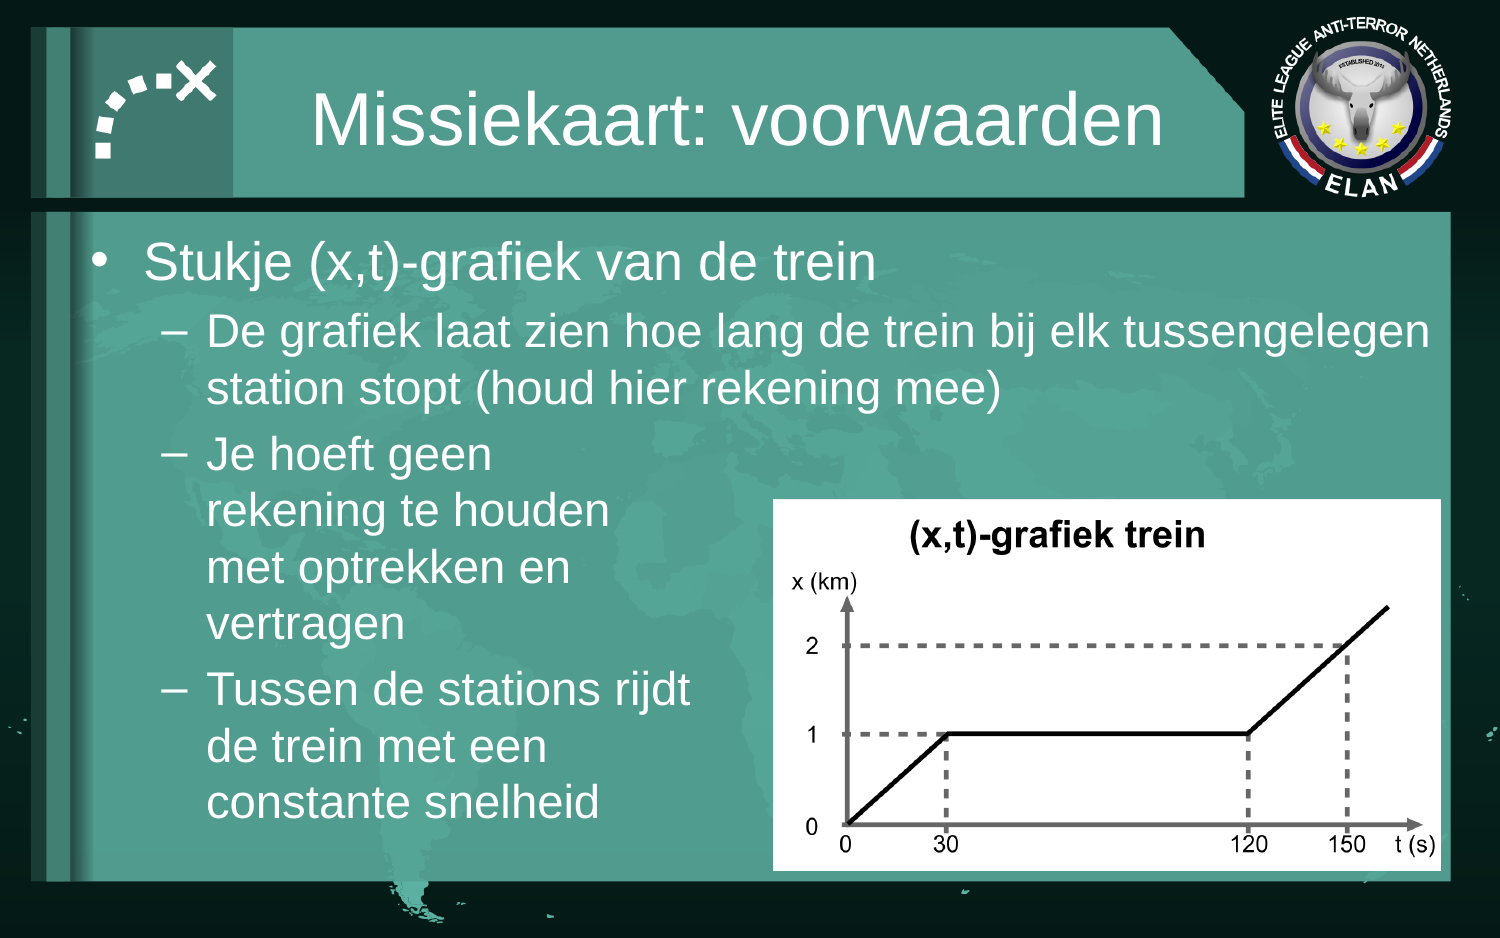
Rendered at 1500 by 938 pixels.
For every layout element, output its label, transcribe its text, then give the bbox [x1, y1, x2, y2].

title Missiekaart: voorwaarden [230, 37, 1247, 194]
list Stukje (x,t)-grafiek van de trein De grafiek laat zien hoe lang de trein bij elk tussengelegen station stopt (houd hier rekening mee) Je hoeft geen rekening te houden met optrekken en vertragen Tussen de stations rijdt de trein met een constante snelheid [75, 218, 1447, 838]
picture [0, 0, 1500, 938]
